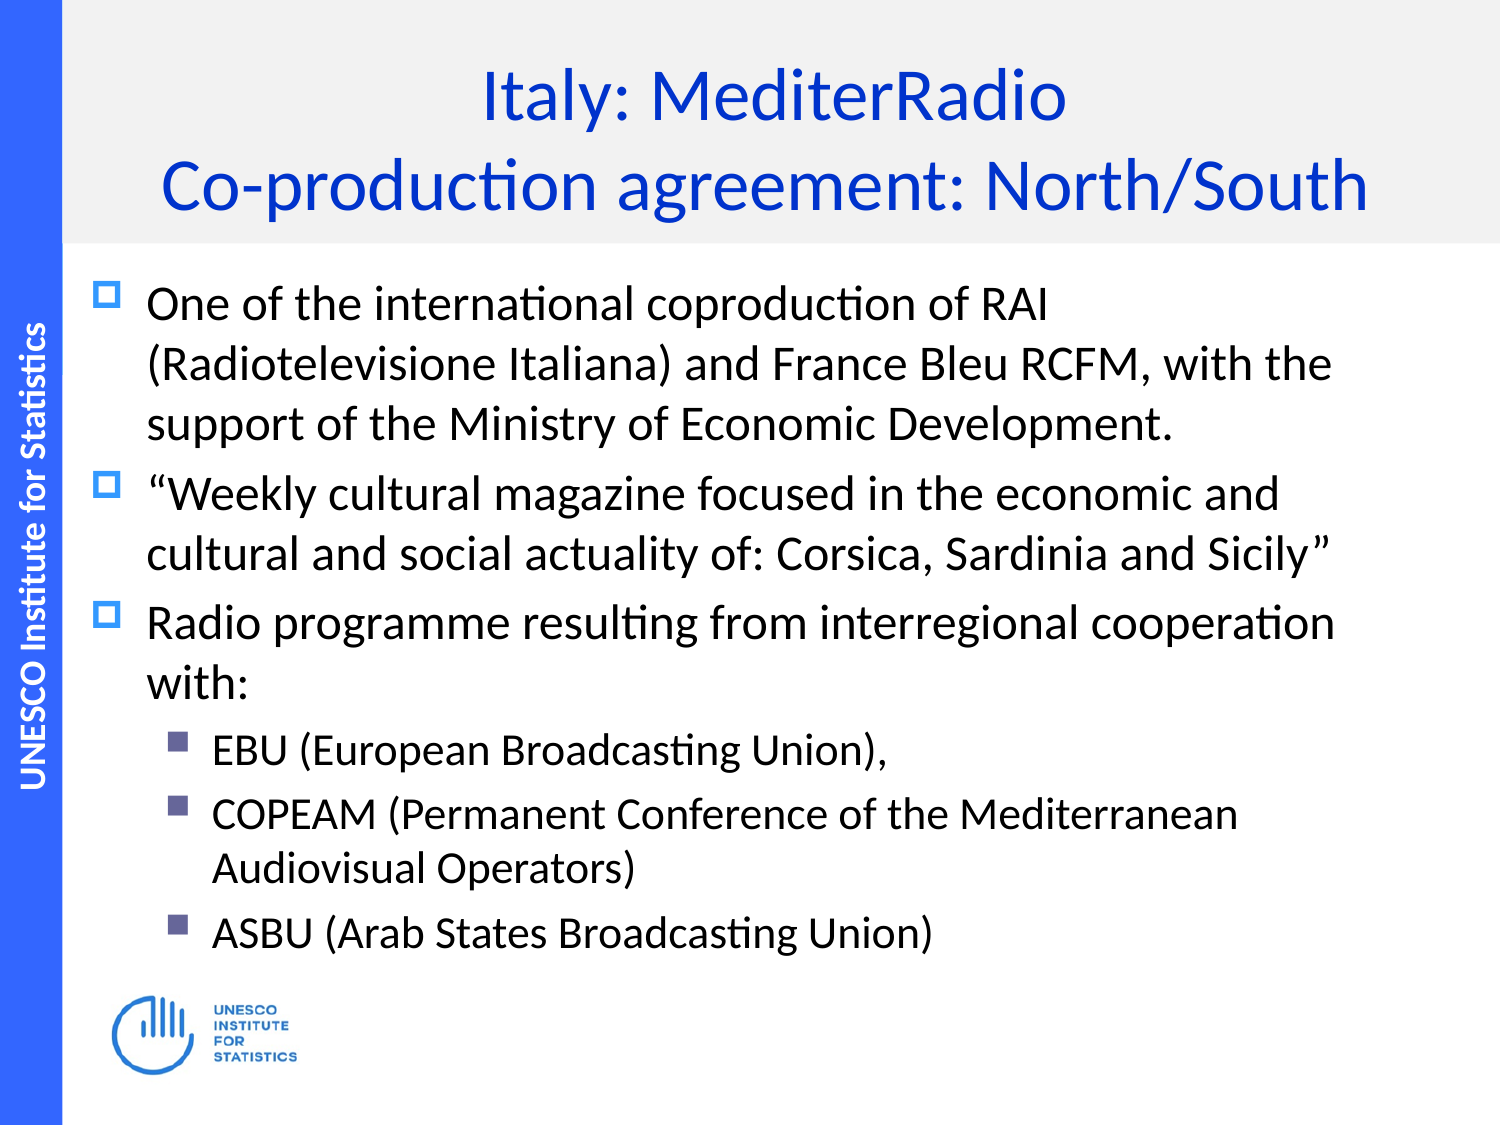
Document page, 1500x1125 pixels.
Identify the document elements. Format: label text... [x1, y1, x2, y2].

picture [70, 964, 338, 1106]
list One of the international coproduction of RAI (Radiotelevisione Italiana) and France Bleu RCFM, with the support of the Ministry of Economic Development. “Weekly cultural magazine focused in the economic and cultural and social actuality of: Corsica, Sardinia and Sicily” Radio programme resulting from interregional cooperation with: EBU (European Broadcasting Union), COPEAM (Permanent Conference of the Mediterranean Audiovisual Operators) ASBU (Arab States Broadcasting Union) [75, 262, 1425, 1006]
title Italy: MediterRadio Co-production agreement: North/South [75, 45, 1475, 233]
